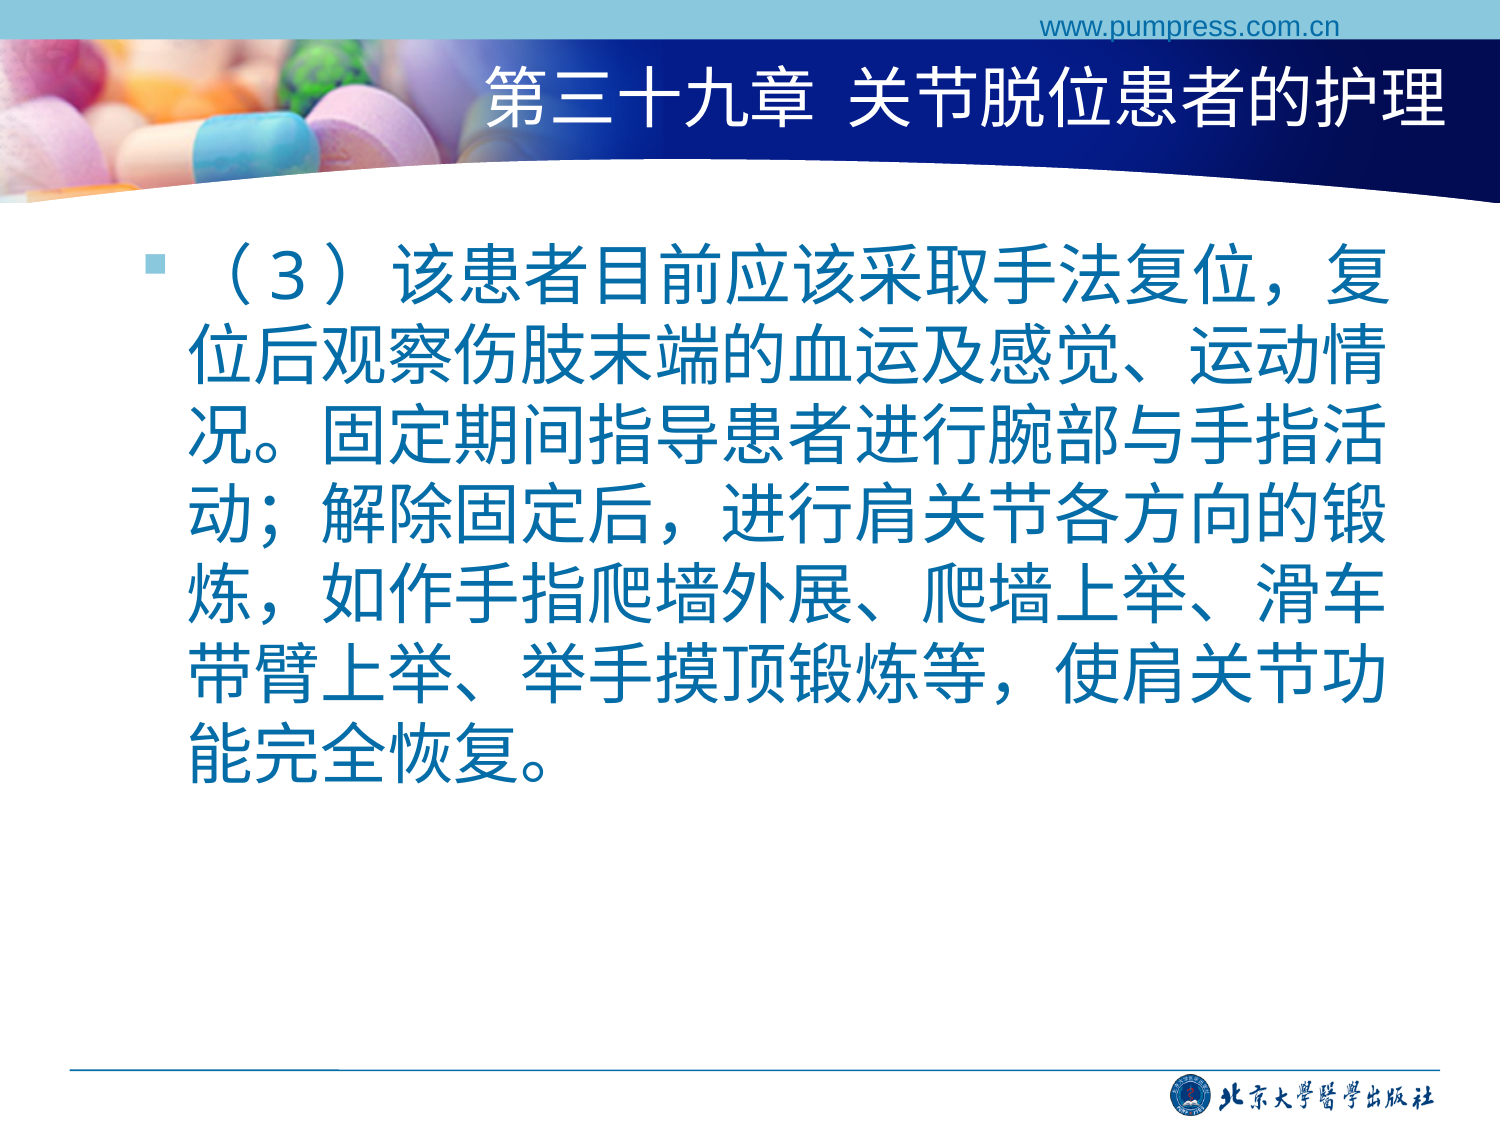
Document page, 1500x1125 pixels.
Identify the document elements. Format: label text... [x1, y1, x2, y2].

picture [1170, 1074, 1436, 1118]
picture [0, 40, 1500, 203]
list （3）该患者目前应该采取手法复位，复位后观察伤肢末端的血运及感觉、运动情况。固定期间指导患者进行腕部与手指活动；解除固定后，进行肩关节各方向的锻炼，如作手指爬墙外展、爬墙上举、滑车带臂上举、举手摸顶锻炼等，使肩关节功能完全恢复。 [49, 224, 1463, 1026]
title 第三十九章 关节脱位患者的护理 [137, 49, 1463, 143]
slide_number www.pumpress.com.cn [1025, 0, 1463, 38]
